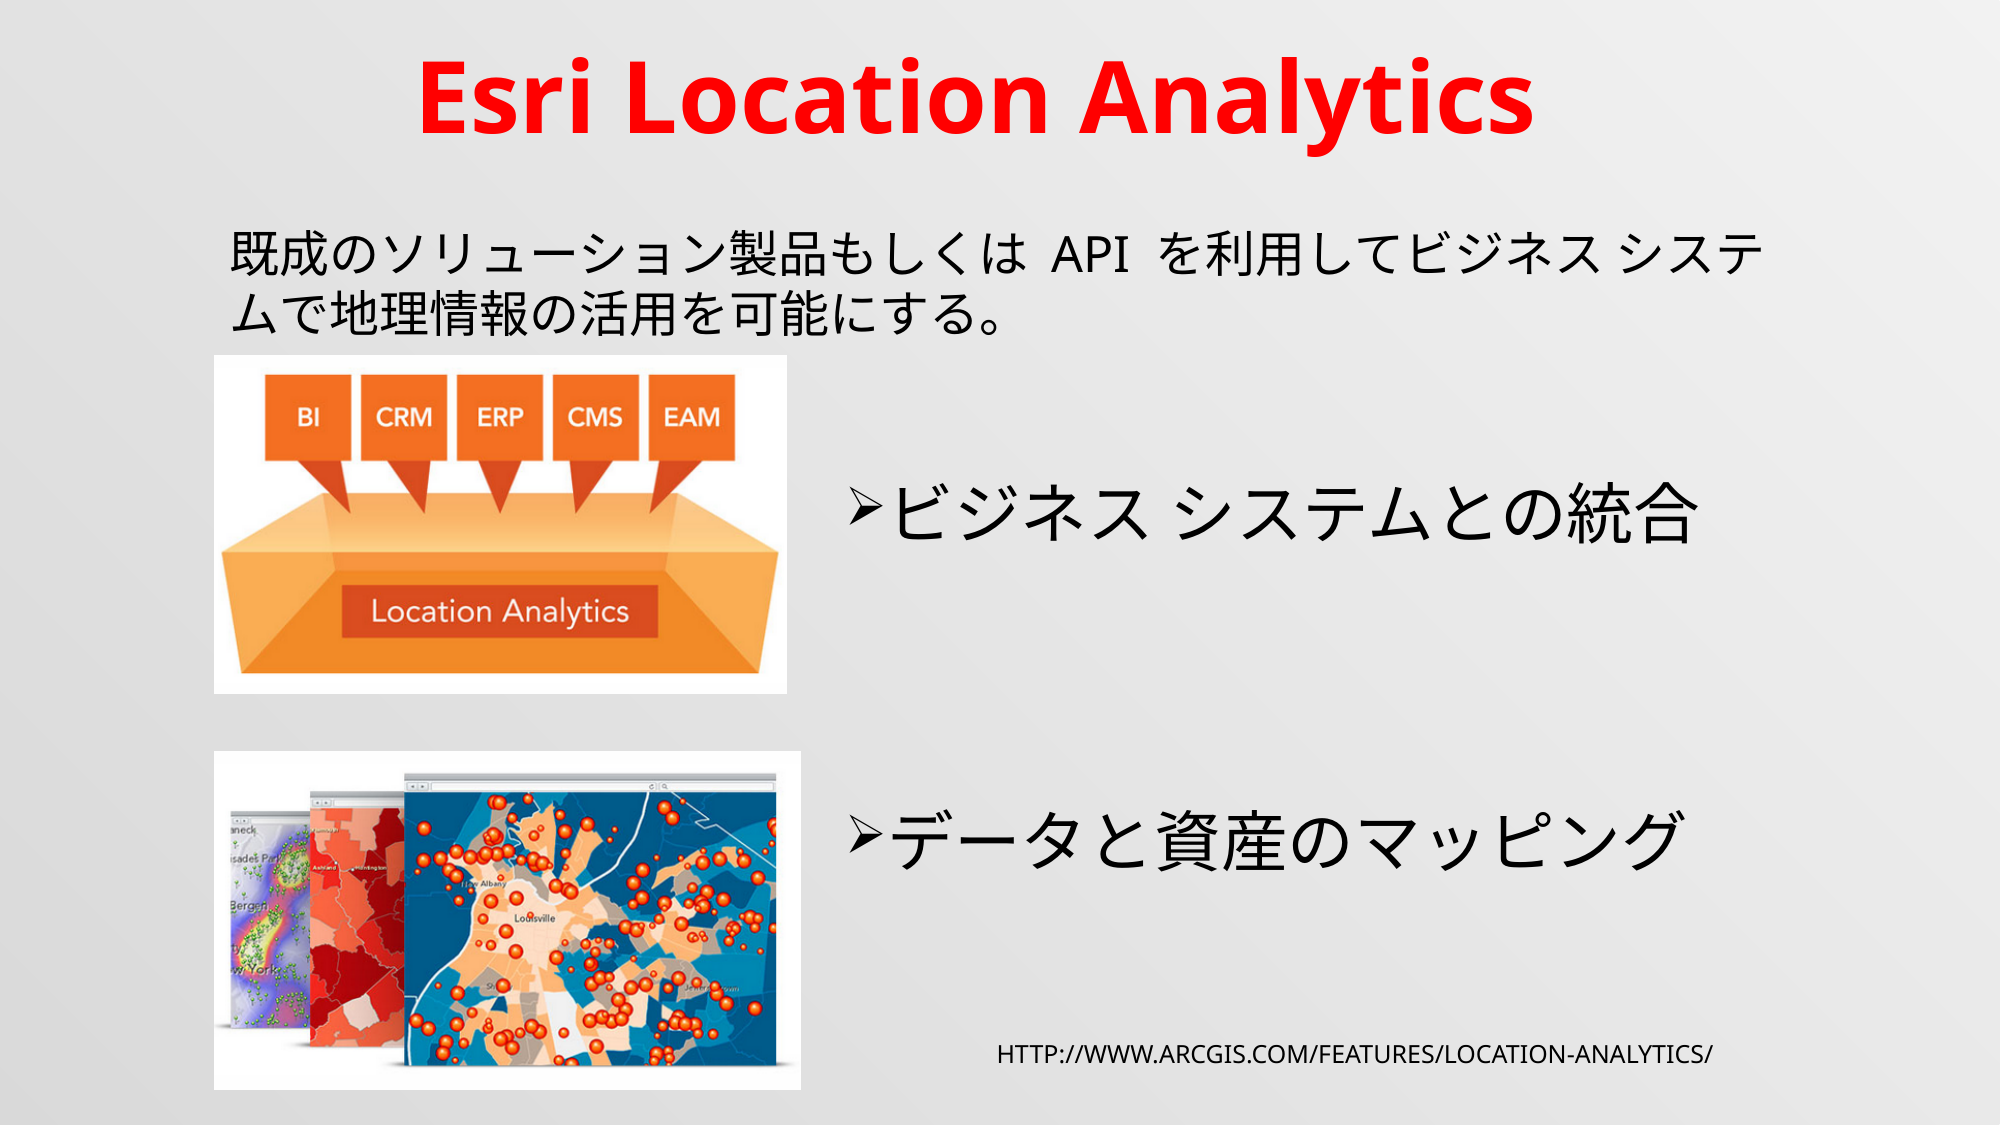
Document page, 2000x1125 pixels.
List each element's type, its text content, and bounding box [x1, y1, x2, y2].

footer http://www.arcgis.com/features/location-analytics/ [981, 1018, 1810, 1090]
picture [214, 355, 787, 694]
text_box 既成のソリューション製品もしくは API を利用してビジネス システムで地理情報の活用を可能にする。 [214, 215, 1800, 351]
text_box Esri Location Analytics [184, 39, 1768, 217]
list ビジネス システムとの統合 データと資産のマッピング [822, 356, 1800, 1090]
picture [214, 751, 801, 1090]
